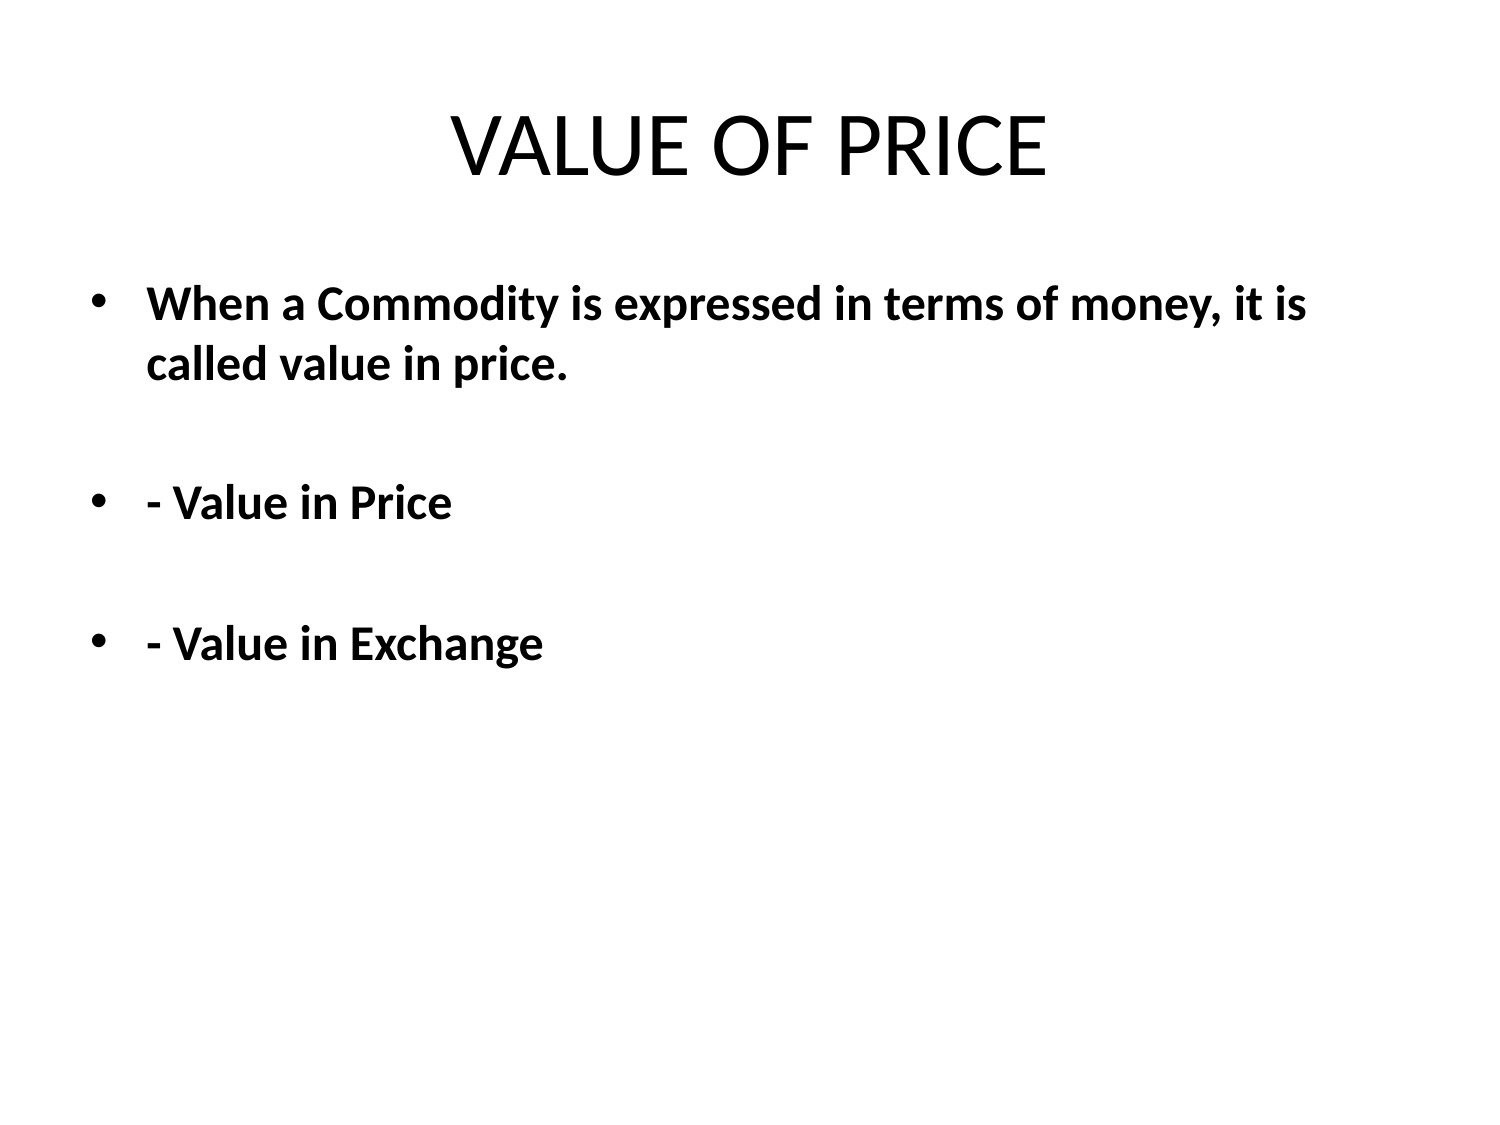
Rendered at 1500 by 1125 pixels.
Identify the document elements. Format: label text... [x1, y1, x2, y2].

title VALUE OF PRICE [75, 45, 1425, 233]
list When a Commodity is expressed in terms of money, it is called value in price. - Value in Price - Value in Exchange [75, 262, 1425, 1005]
